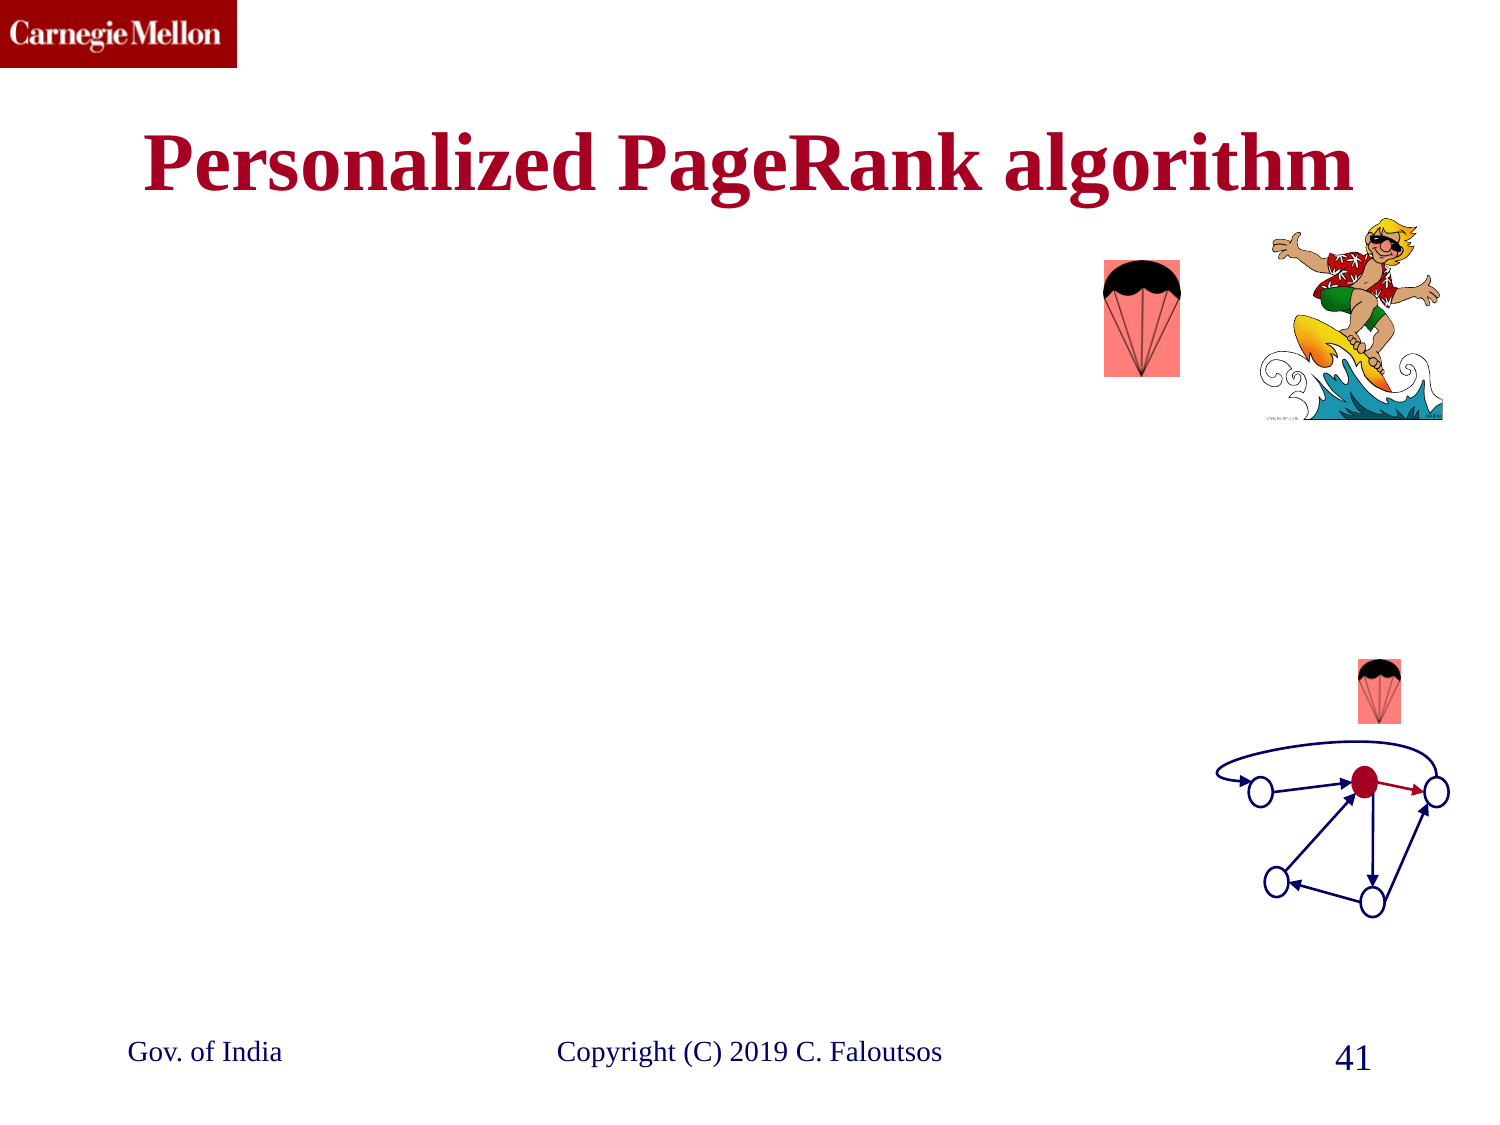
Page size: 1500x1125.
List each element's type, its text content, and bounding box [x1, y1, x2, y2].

picture [1103, 259, 1181, 377]
picture [0, 0, 237, 68]
title Personalized PageRank algorithm [112, 99, 1388, 213]
picture [1358, 659, 1401, 724]
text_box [1248, 766, 1449, 918]
picture [1256, 212, 1449, 425]
slide_number 41 [1074, 1024, 1388, 1101]
footer Copyright (C) 2019 C. Faloutsos [512, 1024, 988, 1101]
slide_number Gov. of India [112, 1024, 426, 1101]
